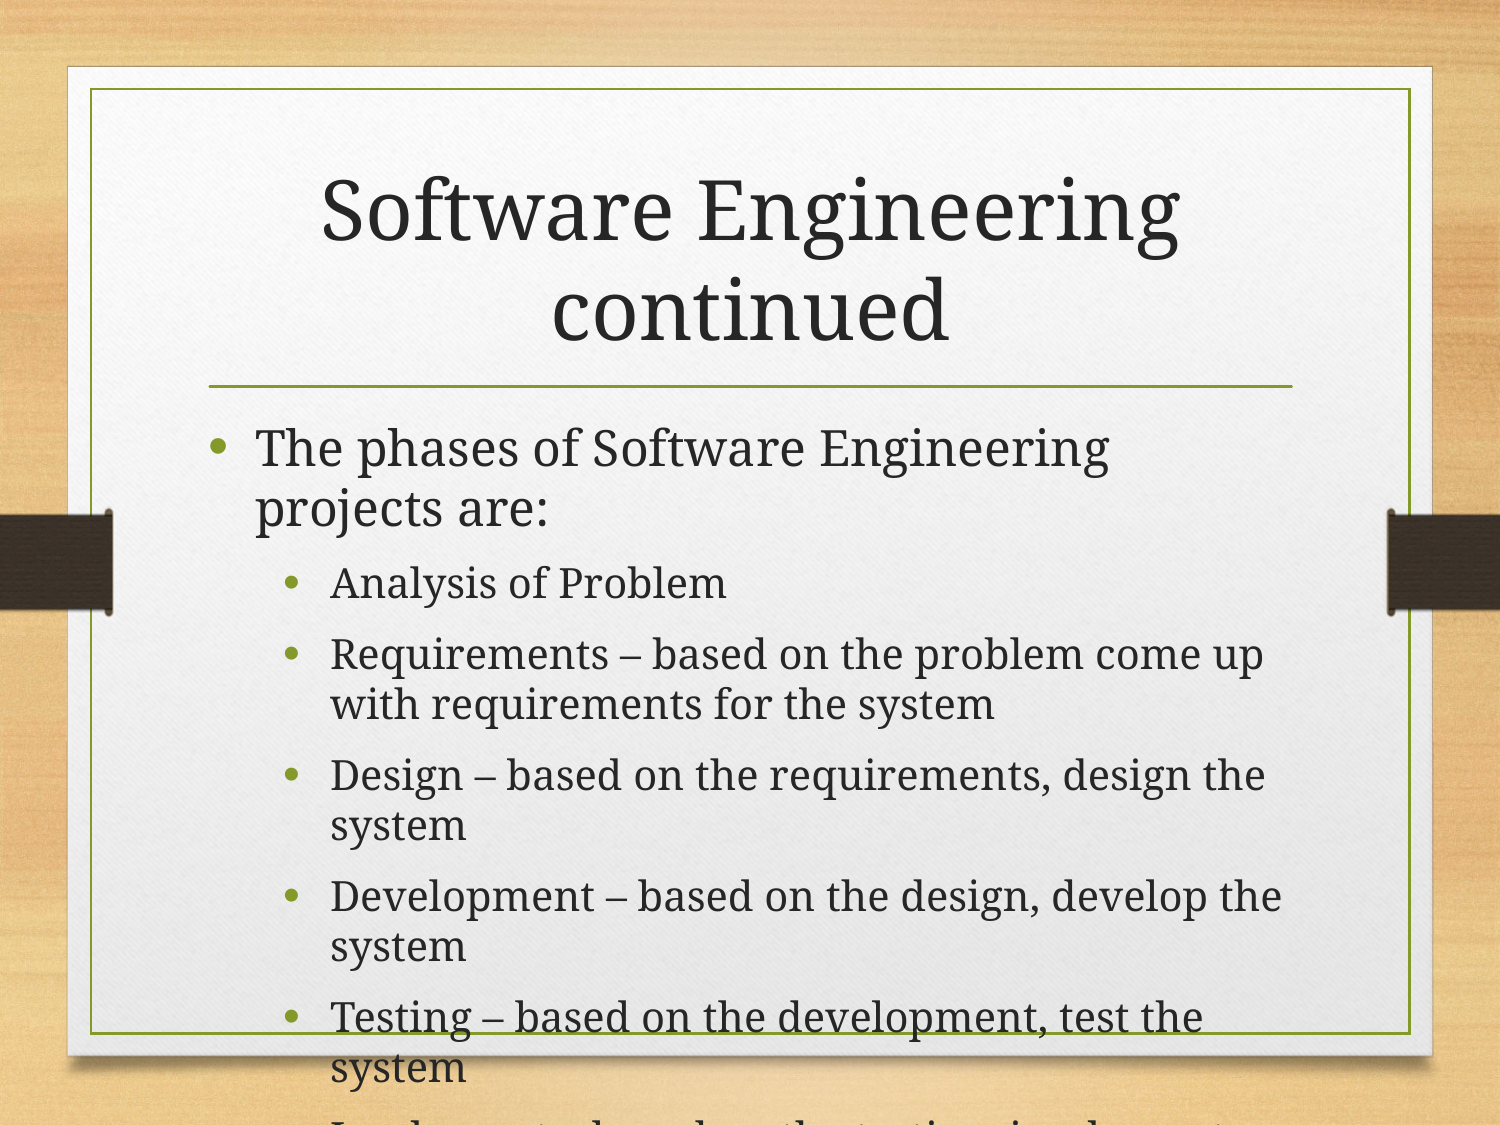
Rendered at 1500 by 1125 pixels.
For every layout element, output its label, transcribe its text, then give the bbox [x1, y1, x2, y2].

title Software Engineering continued [193, 150, 1309, 365]
list The phases of Software Engineering projects are: Analysis of Problem Requirements – based on the problem come up with requirements for the system Design – based on the requirements, design the system Development – based on the design, develop the system Testing – based on the development, test the system Implement – based on the testing, implement the system [193, 408, 1309, 974]
picture [0, 0, 1500, 1125]
